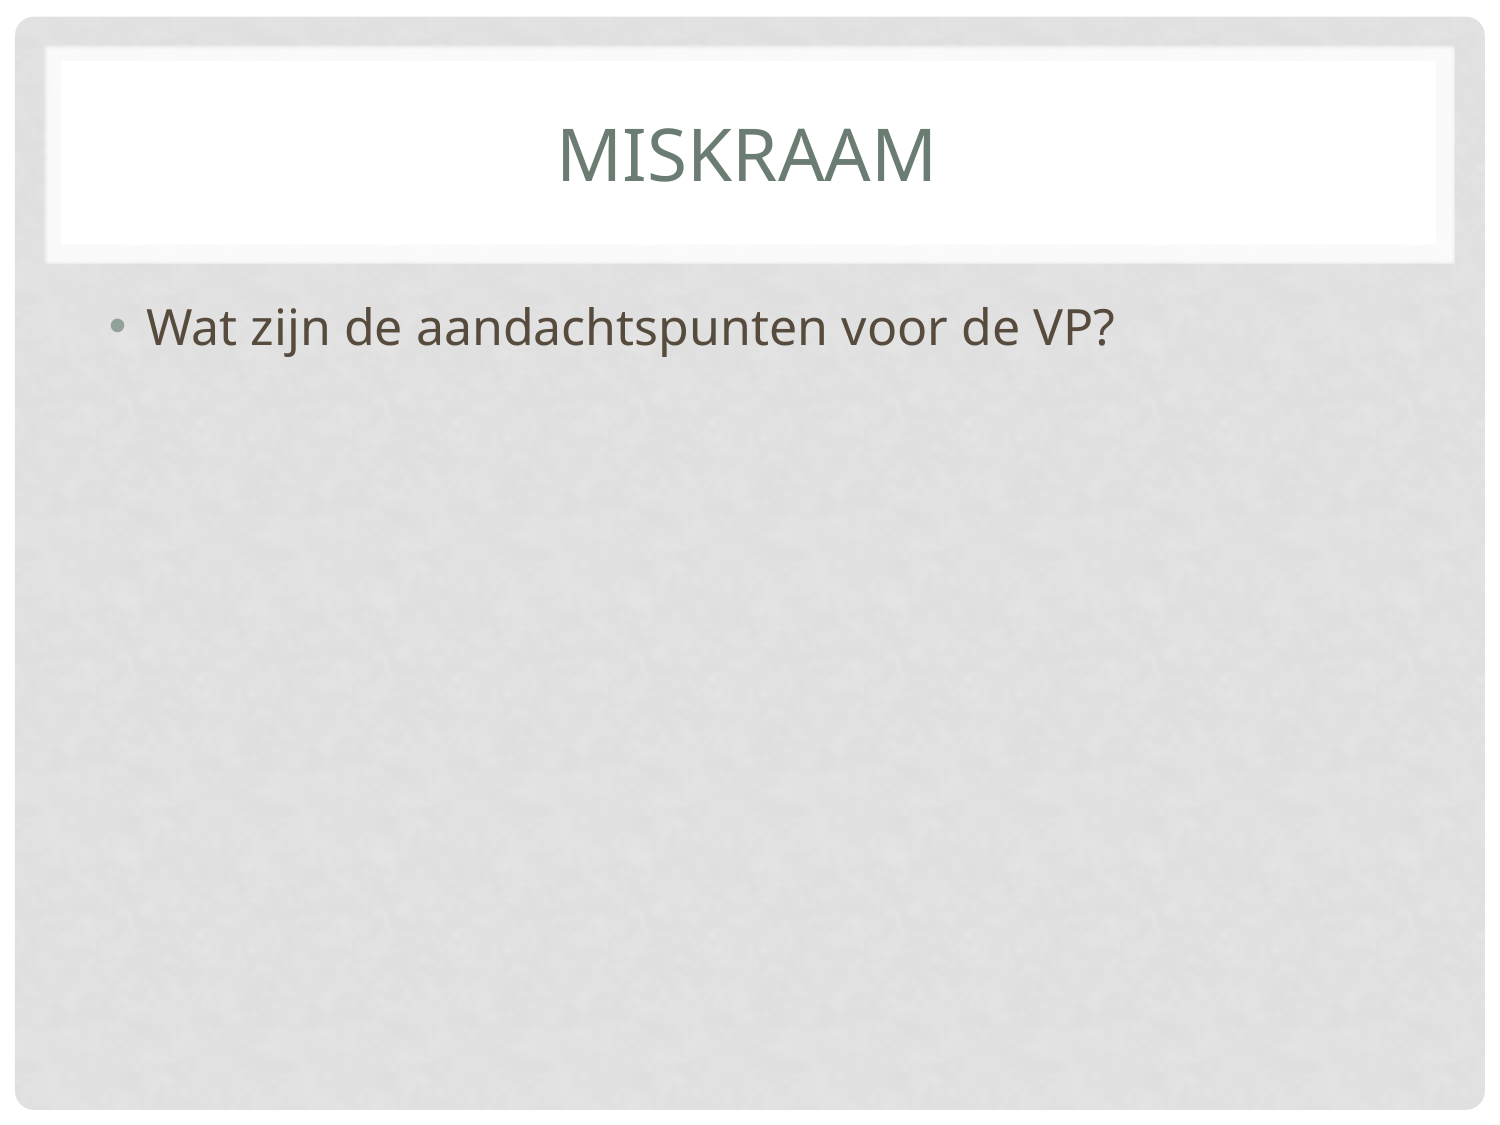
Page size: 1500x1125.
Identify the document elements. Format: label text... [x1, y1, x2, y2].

list Wat zijn de aandachtspunten voor de VP? [75, 287, 1425, 1005]
title miskraam [69, 66, 1425, 238]
